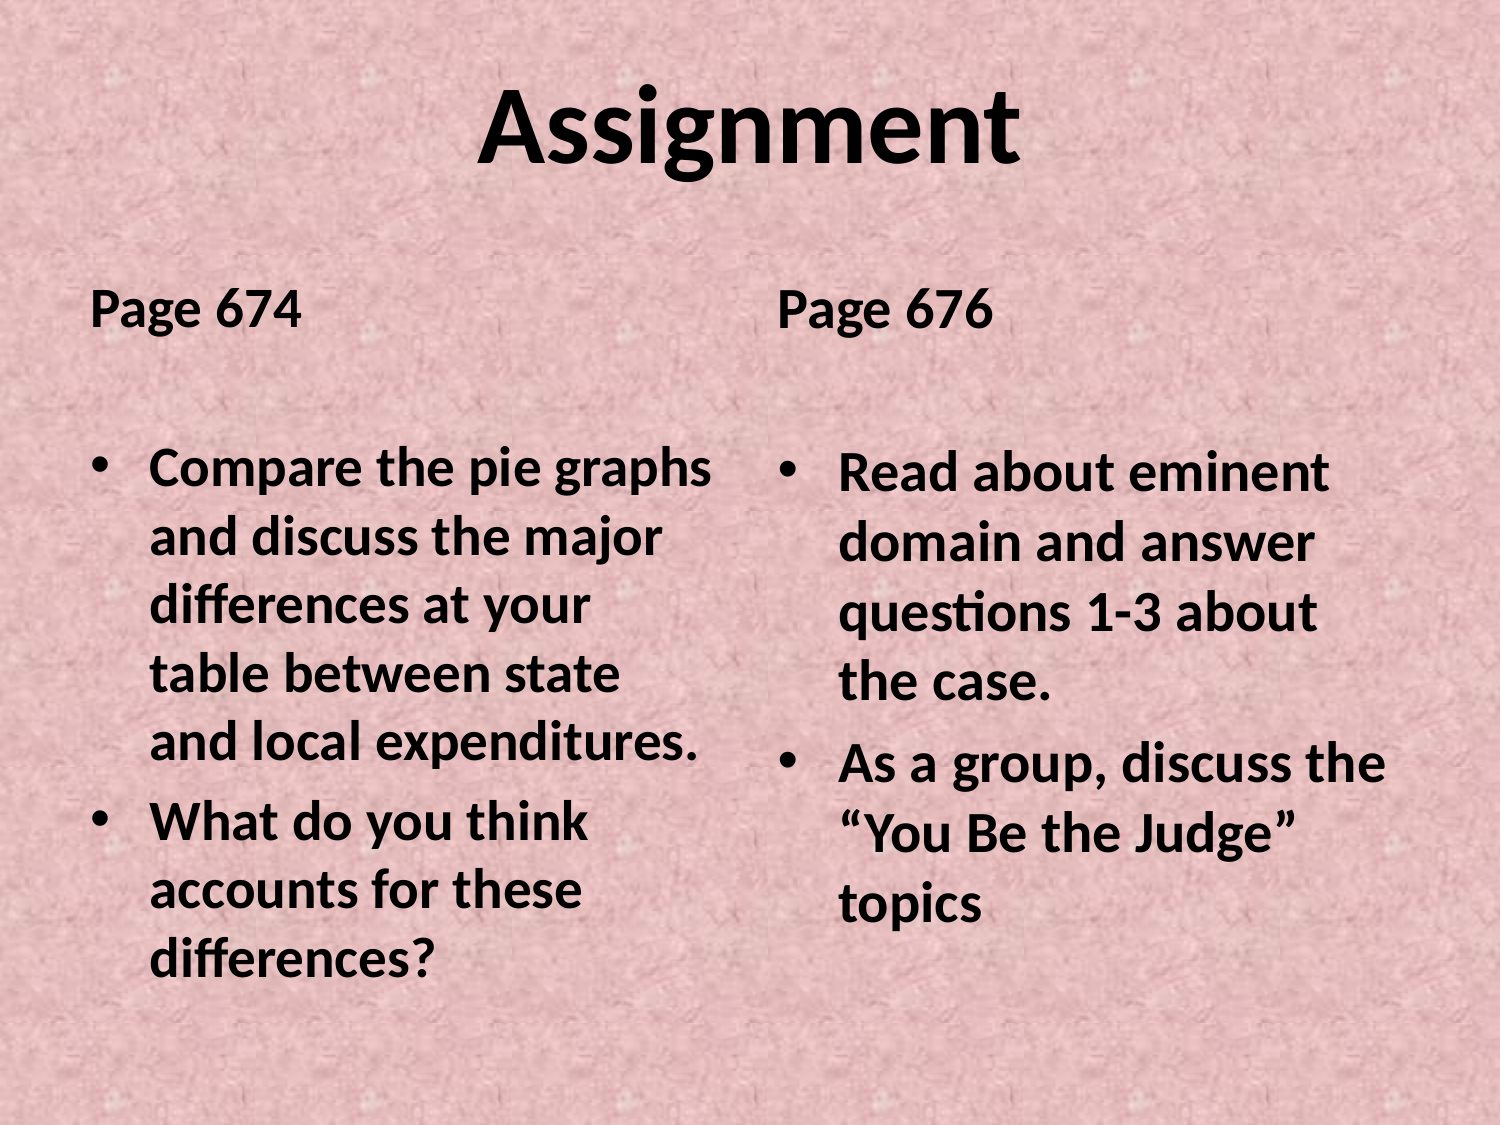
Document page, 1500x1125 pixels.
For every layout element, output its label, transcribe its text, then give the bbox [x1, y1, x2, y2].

list Page 674 Compare the pie graphs and discuss the major differences at your table between state and local expenditures. What do you think accounts for these differences? [75, 262, 738, 1005]
picture [0, 0, 1500, 1125]
title Assignment [75, 24, 1425, 213]
list Page 676 Read about eminent domain and answer questions 1-3 about the case. As a group, discuss the “You Be the Judge” topics [762, 262, 1425, 1005]
